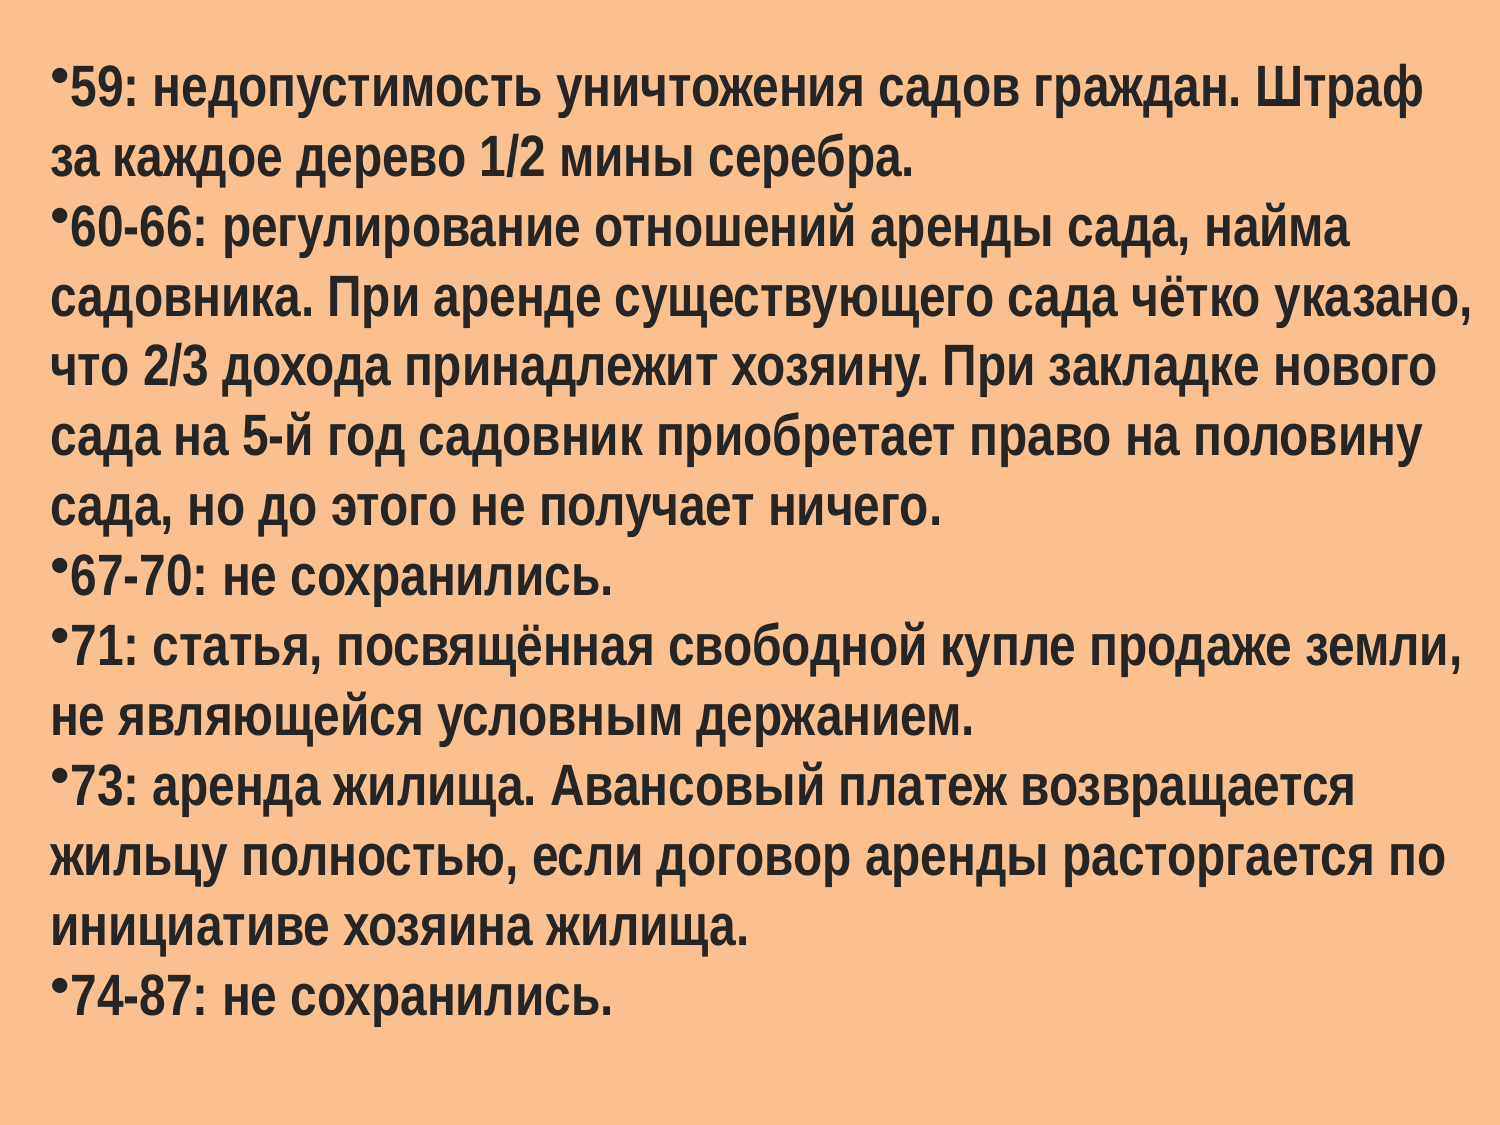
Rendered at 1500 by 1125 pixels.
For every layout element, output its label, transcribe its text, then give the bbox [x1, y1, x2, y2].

text_box 59: недопустимость уничтожения садов граждан. Штраф за каждое дерево 1/2 мины серебра. 60-66: регулирование отношений аренды сада, найма садовника. При аренде существующего сада чётко указано, что 2/3 дохода принадлежит хозяину. При закладке нового сада на 5-й год садовник приобретает право на половину сада, но до этого не получает ничего. 67-70: не сохранились. 71: статья, посвящённая свободной купле продаже земли, не являющейся условным держанием. 73: аренда жилища. Авансовый платеж возвращается жильцу полностью, если договор аренды расторгается по инициативе хозяина жилища. 74-87: не сохранились. [35, 40, 1500, 1035]
